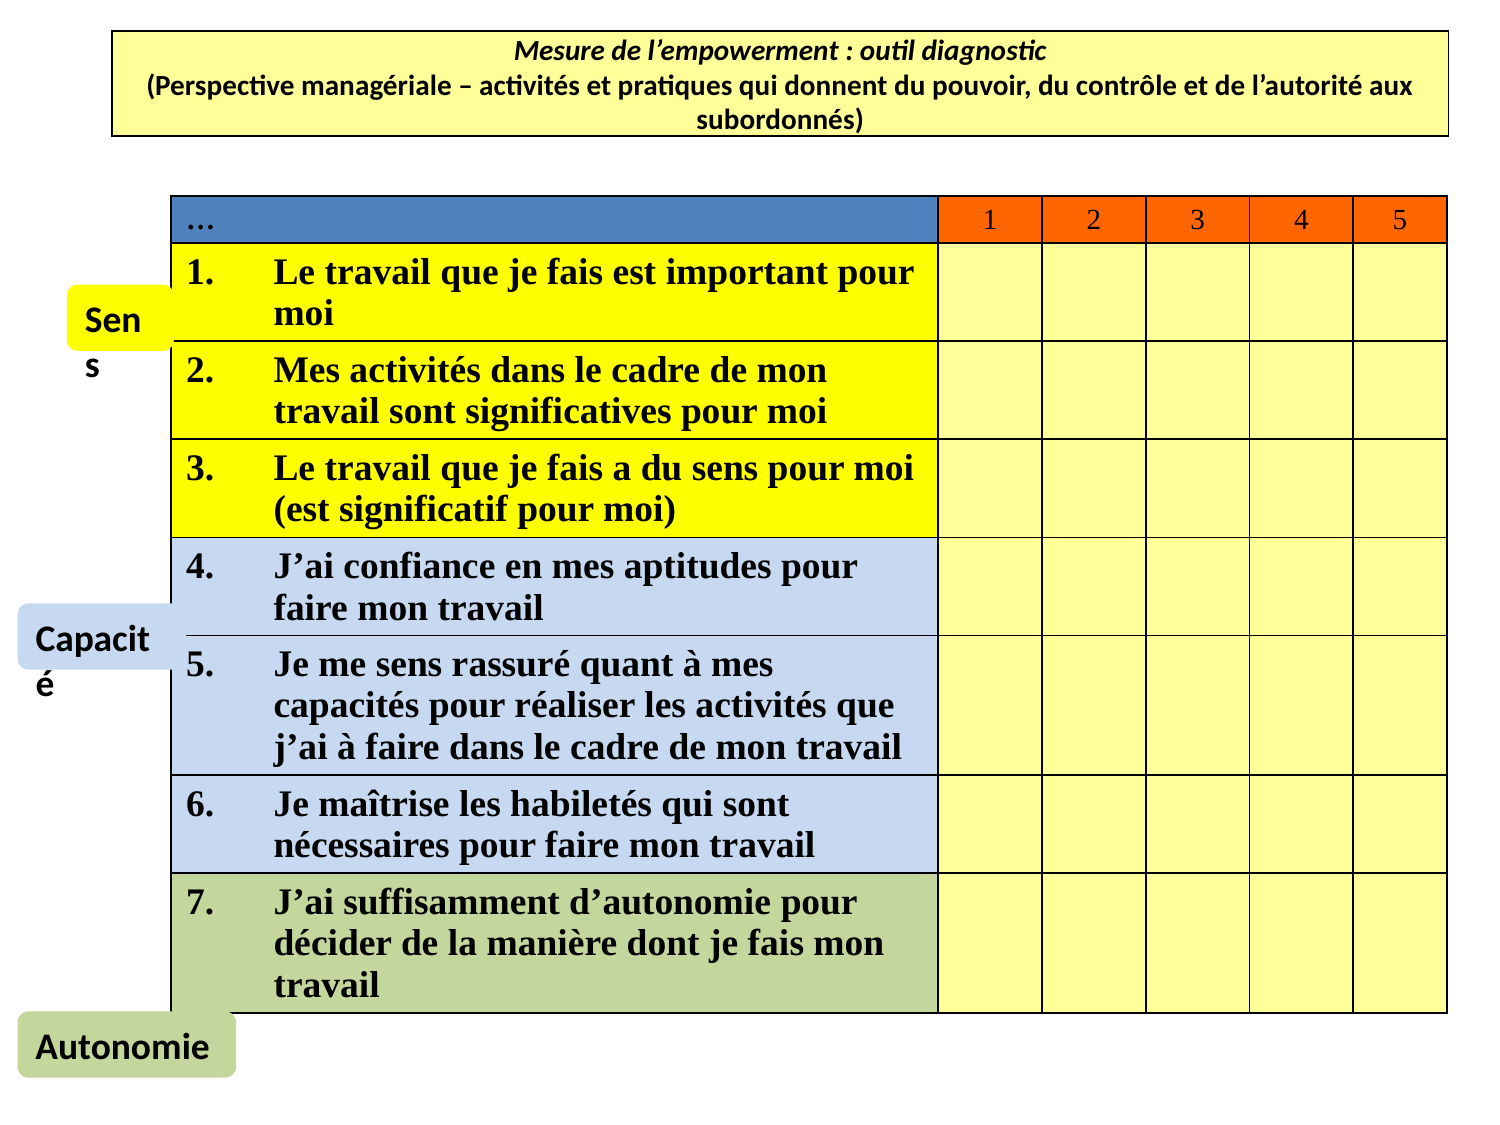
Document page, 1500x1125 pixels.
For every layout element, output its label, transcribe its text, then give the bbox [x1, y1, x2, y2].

table_cell [939, 342, 1041, 438]
table_cell [1250, 244, 1352, 340]
table_cell [1354, 342, 1446, 438]
table_header 3 [1147, 197, 1249, 242]
table_header … [172, 197, 937, 242]
table_cell [1043, 342, 1145, 438]
table_cell [1354, 538, 1446, 635]
table_cell [1147, 874, 1249, 1012]
table_cell Mes activités dans le cadre de mon travail sont significatives pour moi [172, 342, 937, 438]
table_cell [939, 776, 1041, 872]
table_cell [1250, 874, 1352, 1012]
table_header 5 [1354, 197, 1446, 242]
table_cell [1354, 244, 1446, 340]
table_cell [1043, 244, 1145, 340]
table_cell [939, 874, 1041, 1012]
text_box Autonomie [17, 1011, 237, 1078]
text_box Mesure de l’empowerment : outil diagnostic (Perspective managériale – activités et pratiques qui donnent du pouvoir, du contrôle et de l’autorité aux subordonnés) [111, 30, 1449, 136]
table_cell [1147, 636, 1249, 774]
table_cell [939, 244, 1041, 340]
table_cell [1147, 342, 1249, 438]
table_cell J’ai suffisamment d’autonomie pour décider de la manière dont je fais mon travail [172, 874, 937, 1012]
table_cell [1354, 636, 1446, 774]
table_cell [1354, 874, 1446, 1012]
table_cell [1043, 776, 1145, 872]
table_cell [1043, 538, 1145, 635]
table_cell [939, 636, 1041, 774]
table_cell Je maîtrise les habiletés qui sont nécessaires pour faire mon travail [172, 776, 937, 872]
table_header 1 [939, 197, 1041, 242]
table_cell J’ai confiance en mes aptitudes pour faire mon travail [172, 538, 937, 635]
table_cell [939, 538, 1041, 635]
table_cell Je me sens rassuré quant à mes capacités pour réaliser les activités que j’ai à faire dans le cadre de mon travail [172, 636, 937, 774]
table_cell [1354, 440, 1446, 537]
table_cell [1147, 440, 1249, 537]
table_cell [939, 440, 1041, 537]
table_cell [1043, 874, 1145, 1012]
table_cell [1250, 440, 1352, 537]
table_header 2 [1043, 197, 1145, 242]
text_box Sens [66, 284, 174, 351]
table_cell [1250, 342, 1352, 438]
table_cell [1250, 538, 1352, 635]
table_header 4 [1250, 197, 1352, 242]
text_box Capacité [17, 603, 187, 670]
table_cell [1354, 776, 1446, 872]
table_cell Le travail que je fais est important pour moi [172, 244, 937, 340]
table_cell Le travail que je fais a du sens pour moi (est significatif pour moi) [172, 440, 937, 537]
table_cell [1147, 244, 1249, 340]
table_cell [1250, 636, 1352, 774]
table_cell [1147, 776, 1249, 872]
table_cell [1043, 636, 1145, 774]
table_cell [1250, 776, 1352, 872]
table_cell [1043, 440, 1145, 537]
table_cell [1147, 538, 1249, 635]
